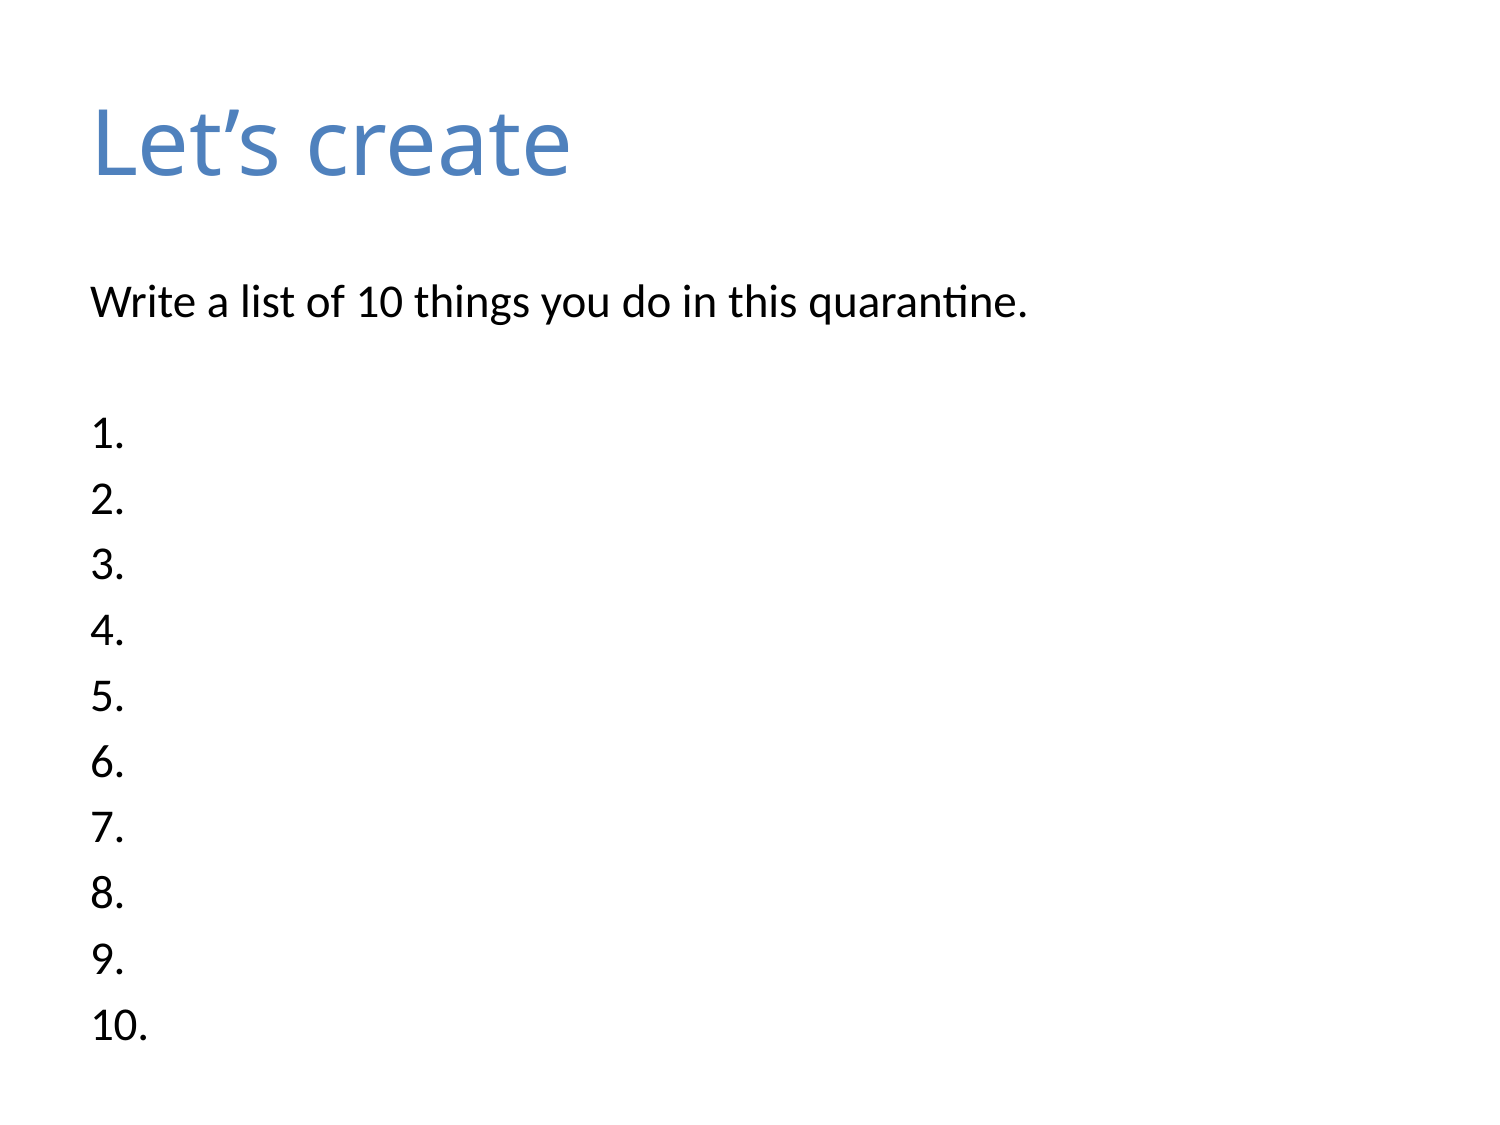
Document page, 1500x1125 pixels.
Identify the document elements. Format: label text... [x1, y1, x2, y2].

title Let’s create [75, 45, 1425, 233]
list Write a list of 10 things you do in this quarantine. 1. 2. 3. 4. 5. 6. 7. 8. 9. 10. [75, 262, 1483, 1059]
